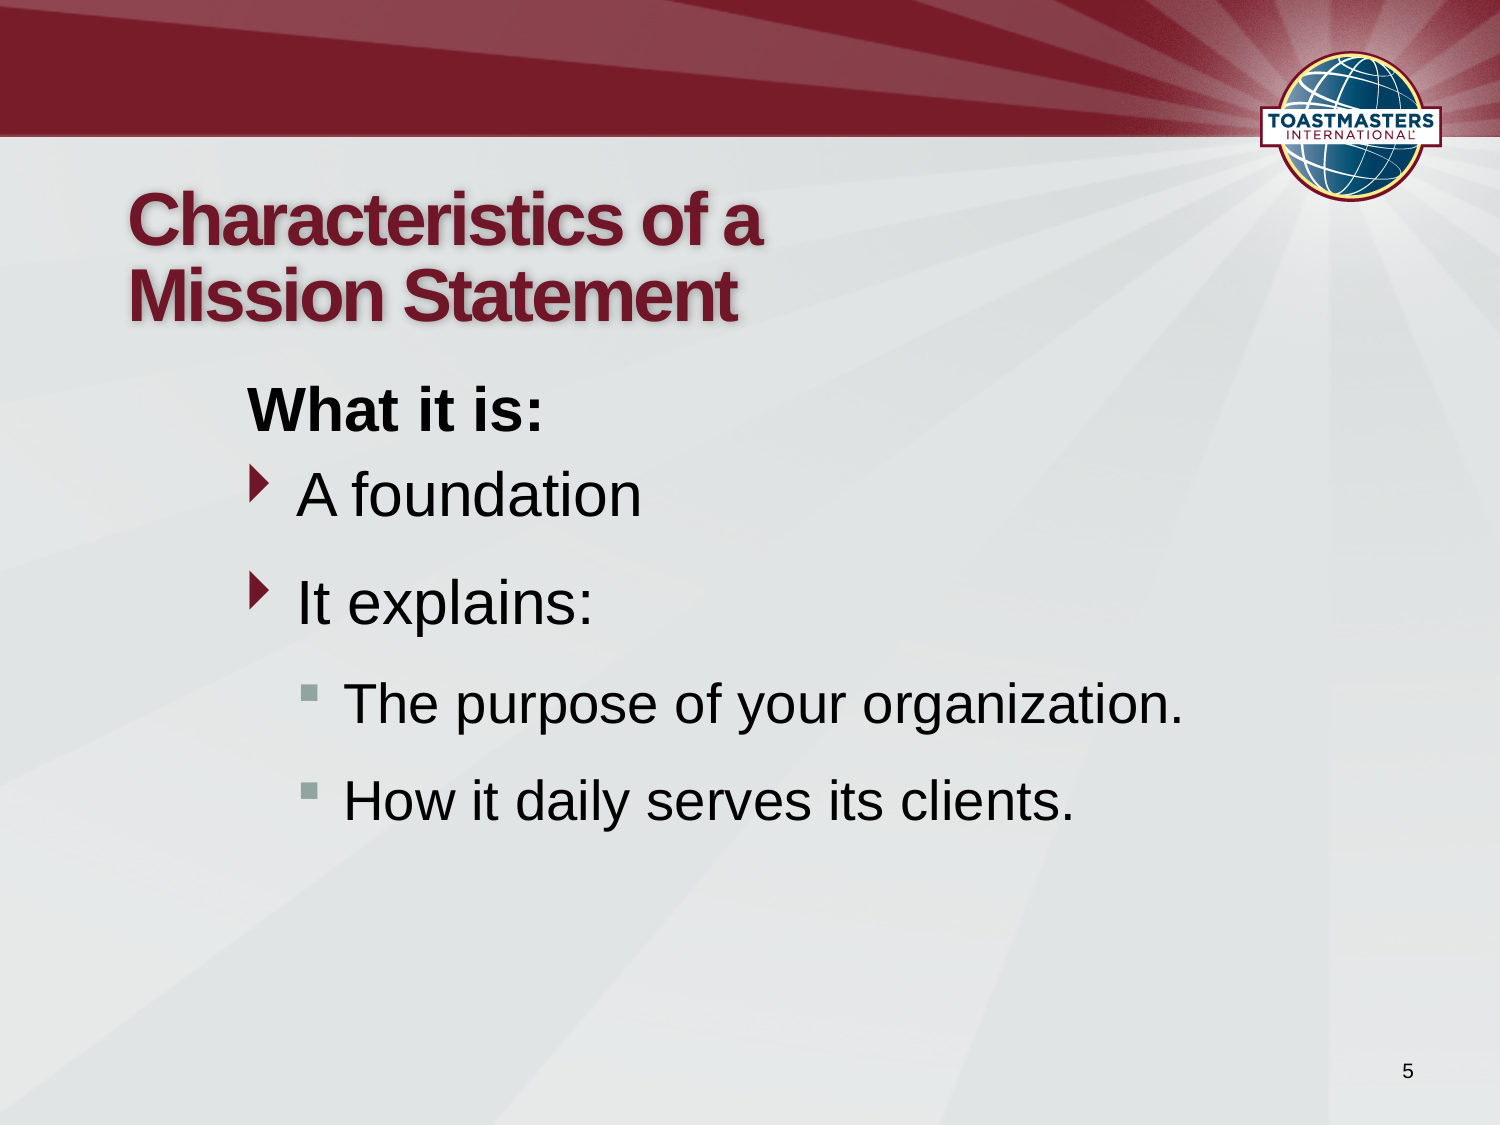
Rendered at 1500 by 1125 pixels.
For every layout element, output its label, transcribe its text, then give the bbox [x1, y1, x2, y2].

picture [0, 0, 1500, 1125]
list A foundation It explains: The purpose of your organization. How it daily serves its clients. [215, 424, 1287, 1013]
text_box 5 [1387, 1050, 1428, 1090]
title Characteristics of a Mission Statement [112, 166, 1188, 355]
text_box What it is: [232, 361, 1475, 451]
